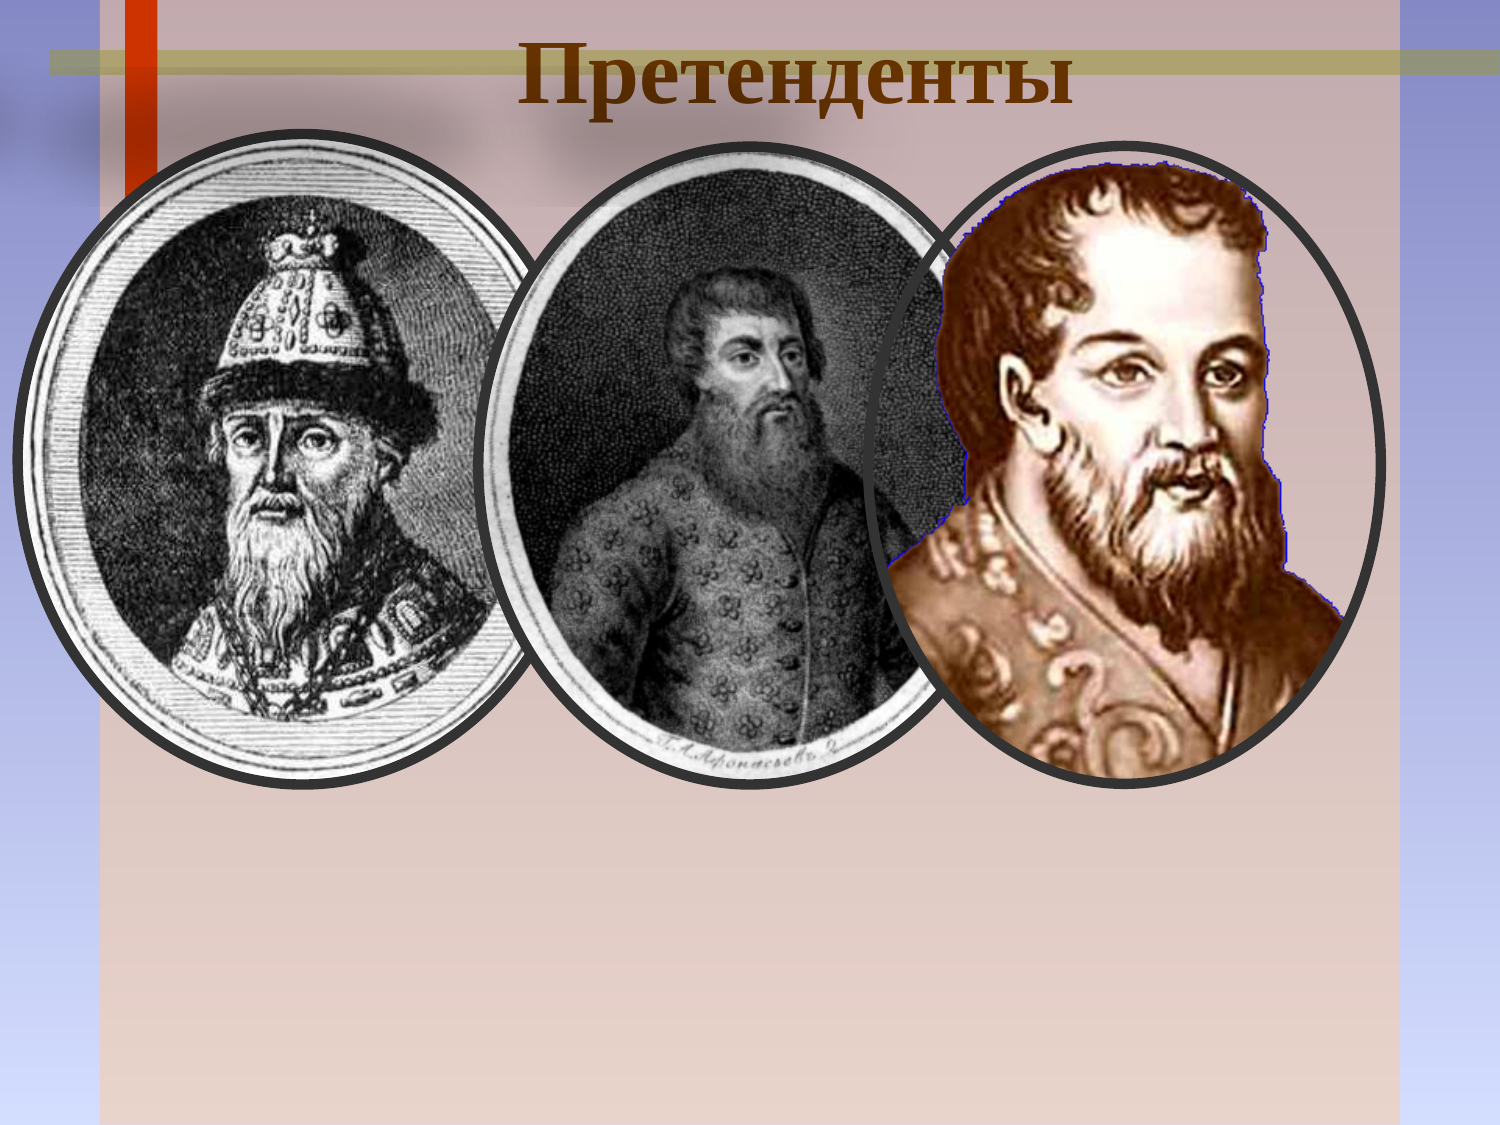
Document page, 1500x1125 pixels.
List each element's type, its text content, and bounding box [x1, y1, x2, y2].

title Претенденты [159, 19, 1435, 114]
picture [17, 133, 1382, 785]
